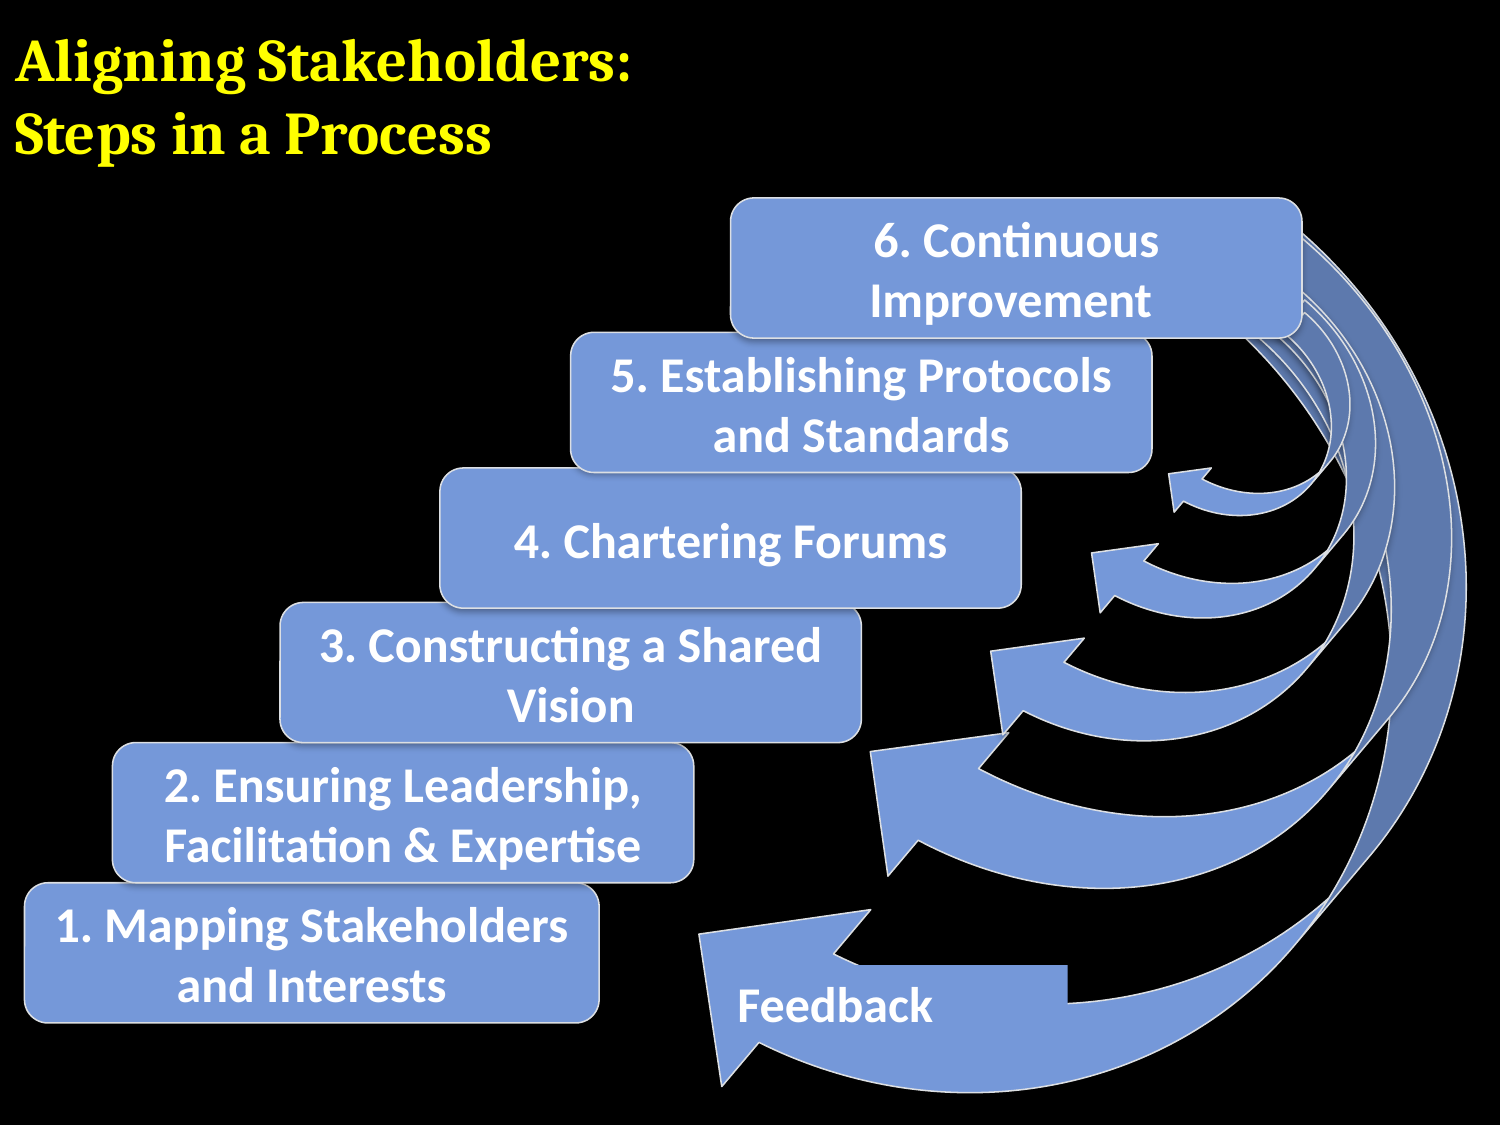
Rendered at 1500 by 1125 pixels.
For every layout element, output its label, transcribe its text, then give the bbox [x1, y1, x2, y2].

text_box [1167, 313, 1351, 517]
text_box 2. Ensuring Leadership, Facilitation & Expertise [111, 741, 695, 884]
title Aligning Stakeholders: Steps in a Process [0, 13, 1500, 175]
text_box 6. Continuous Improvement [729, 197, 1303, 339]
text_box 4. Chartering Forums [439, 467, 1023, 609]
text_box 1. Mapping Stakeholders and Interests [23, 881, 600, 1024]
text_box 3. Constructing a Shared Vision [279, 601, 863, 744]
text_box [1253, 347, 1323, 437]
text_box 5. Establishing Protocols and Standards [569, 331, 1153, 474]
text_box [989, 295, 1396, 742]
text_box [698, 394, 1468, 1094]
text_box [869, 241, 1453, 890]
text_box [1090, 300, 1377, 619]
text_box Feedback [722, 965, 1068, 1040]
